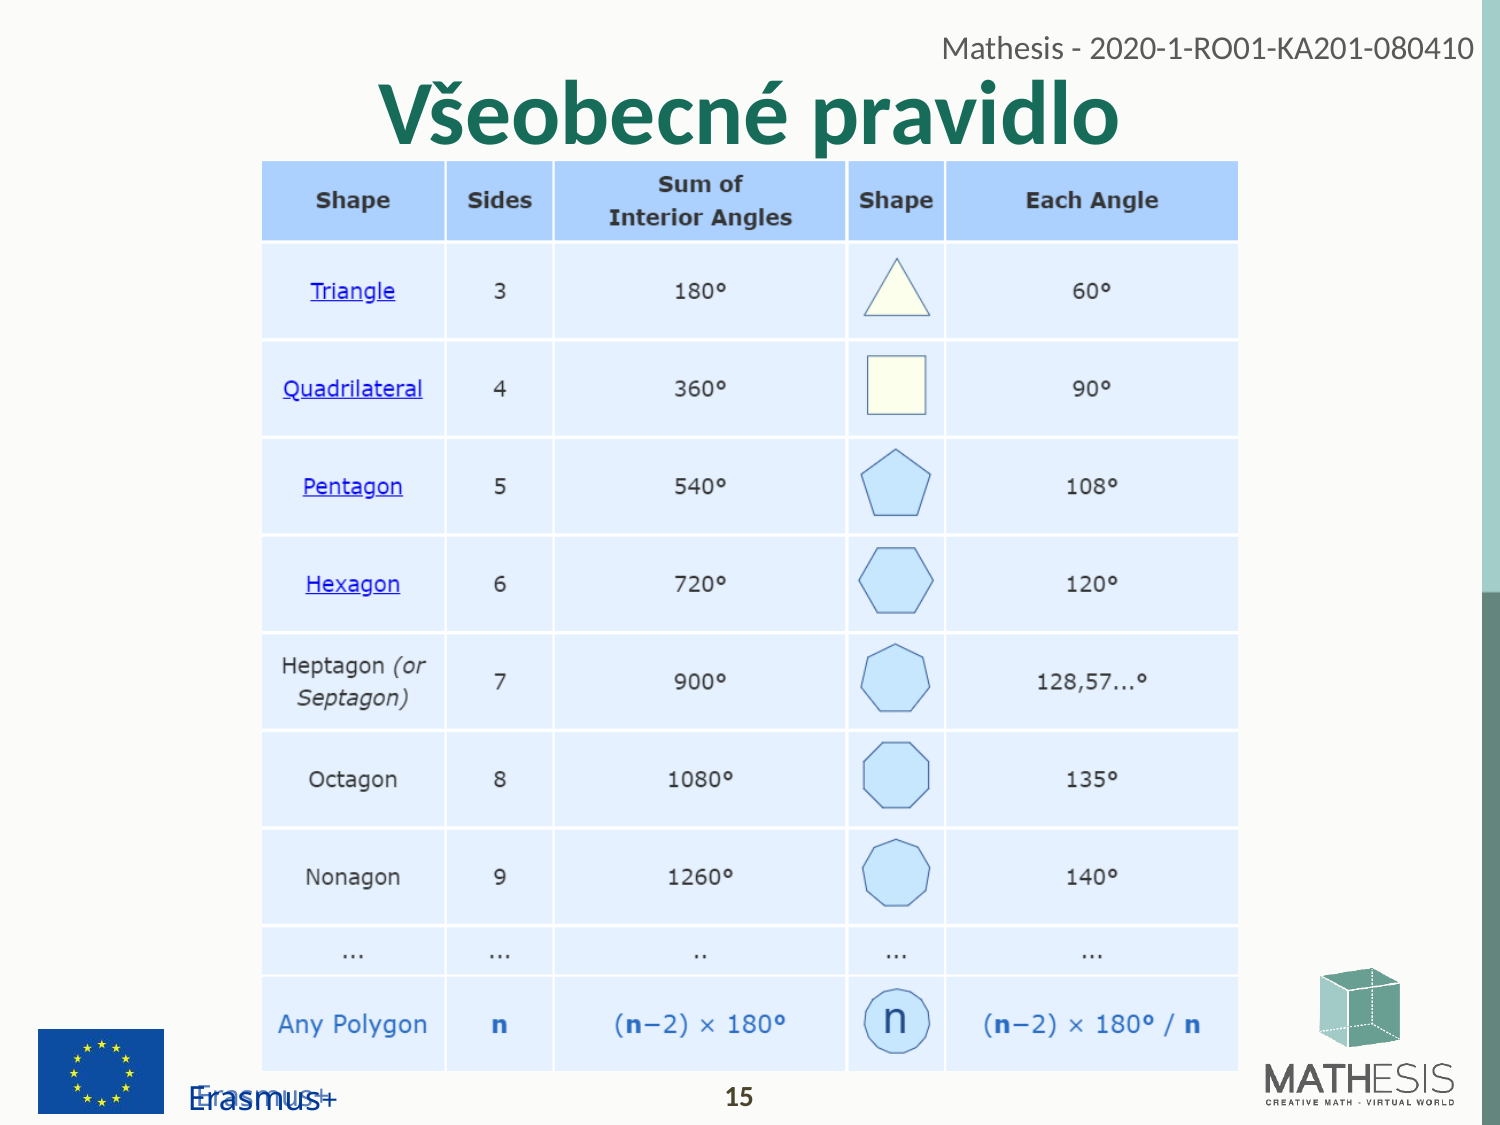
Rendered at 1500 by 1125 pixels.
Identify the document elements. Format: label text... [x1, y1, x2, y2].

title Všeobecné pravidlo [75, 45, 1425, 233]
picture [38, 1029, 164, 1114]
picture [262, 160, 1238, 1071]
